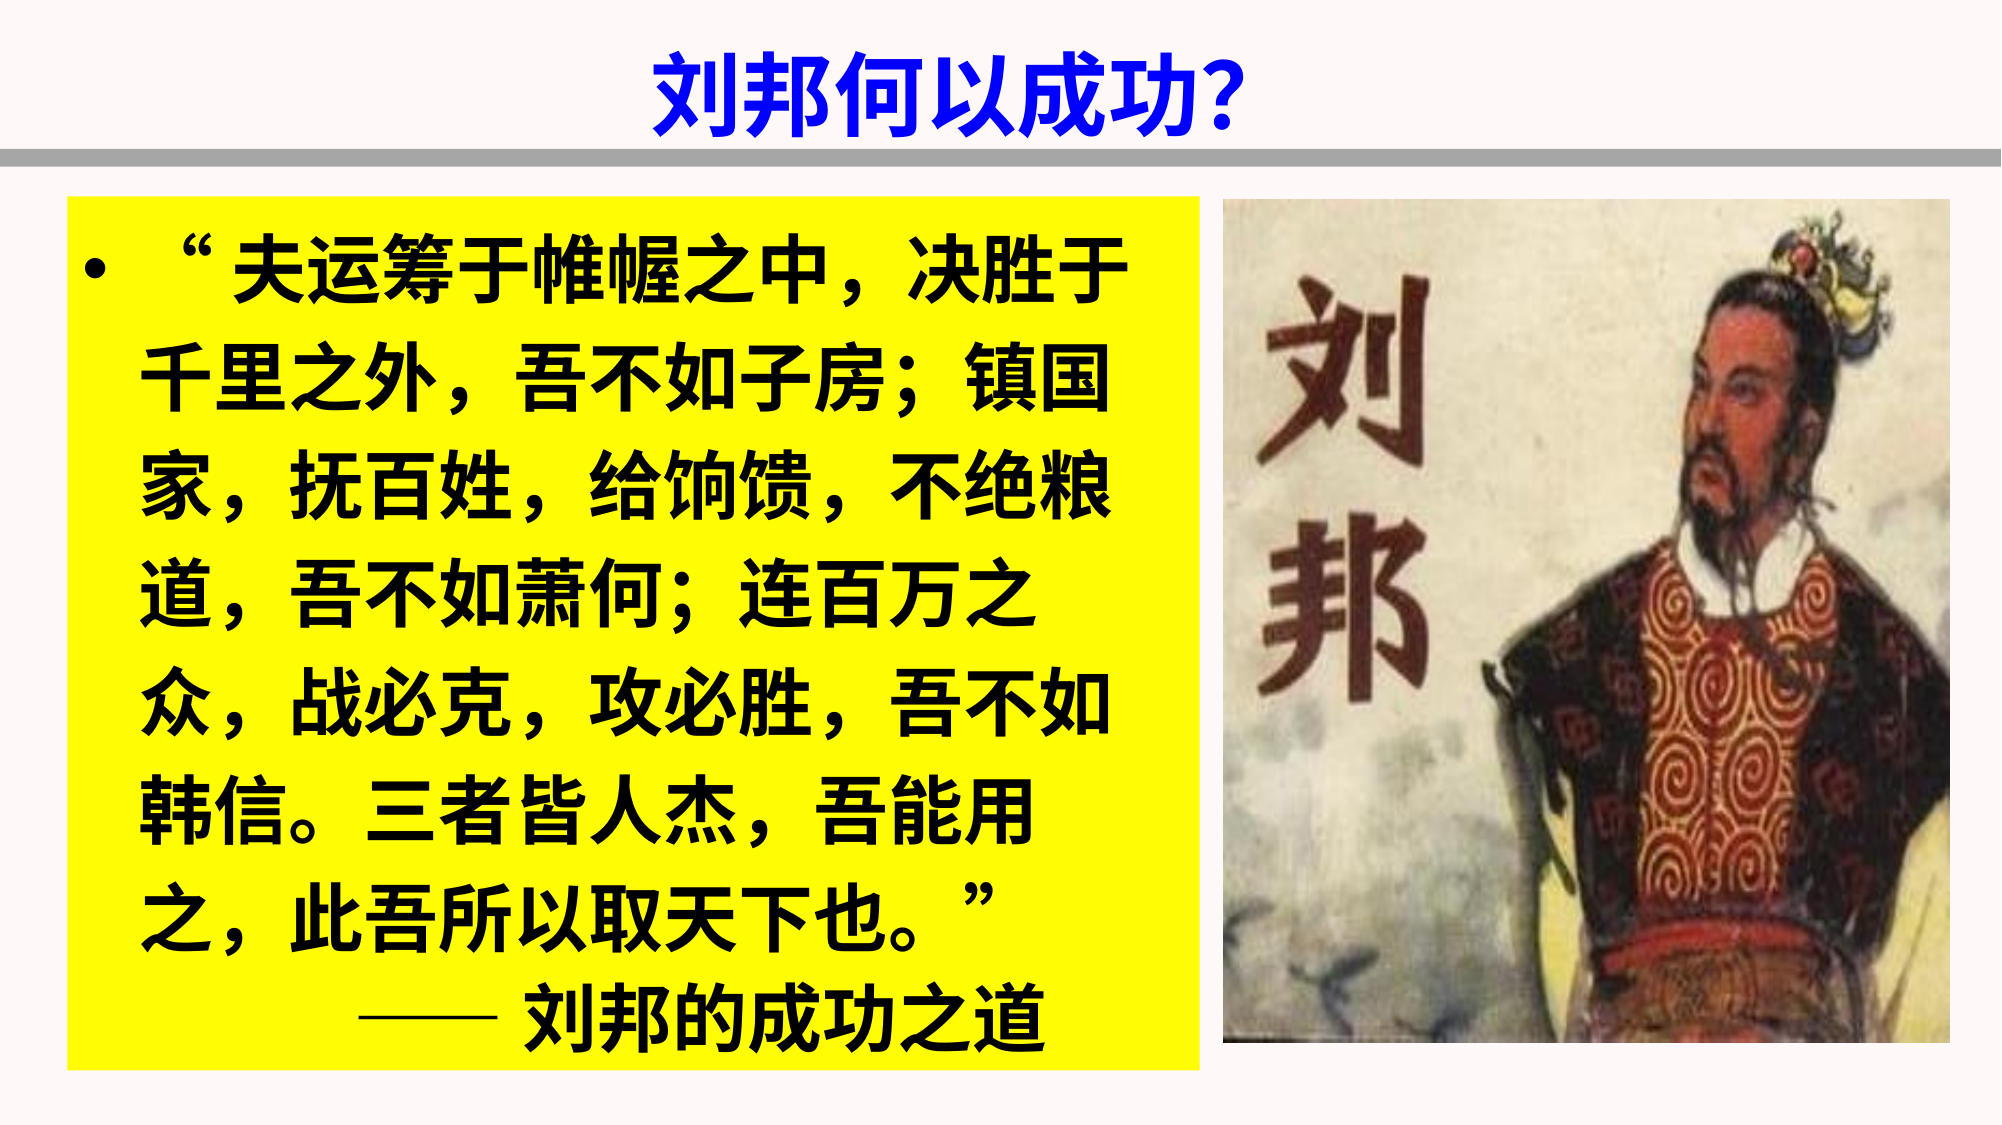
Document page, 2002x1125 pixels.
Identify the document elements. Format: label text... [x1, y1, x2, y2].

title 刘邦何以成功？ [362, 31, 1580, 149]
list “夫运筹于帷幄之中，决胜于千里之外，吾不如子房；镇国家，抚百姓，给饷馈，不绝粮道，吾不如萧何；连百万之众，战必克，攻必胜，吾不如韩信。三者皆人杰，吾能用之，此吾所以取天下也。” ——刘邦的成功之道 [67, 196, 1200, 1071]
picture [1222, 198, 1950, 1044]
